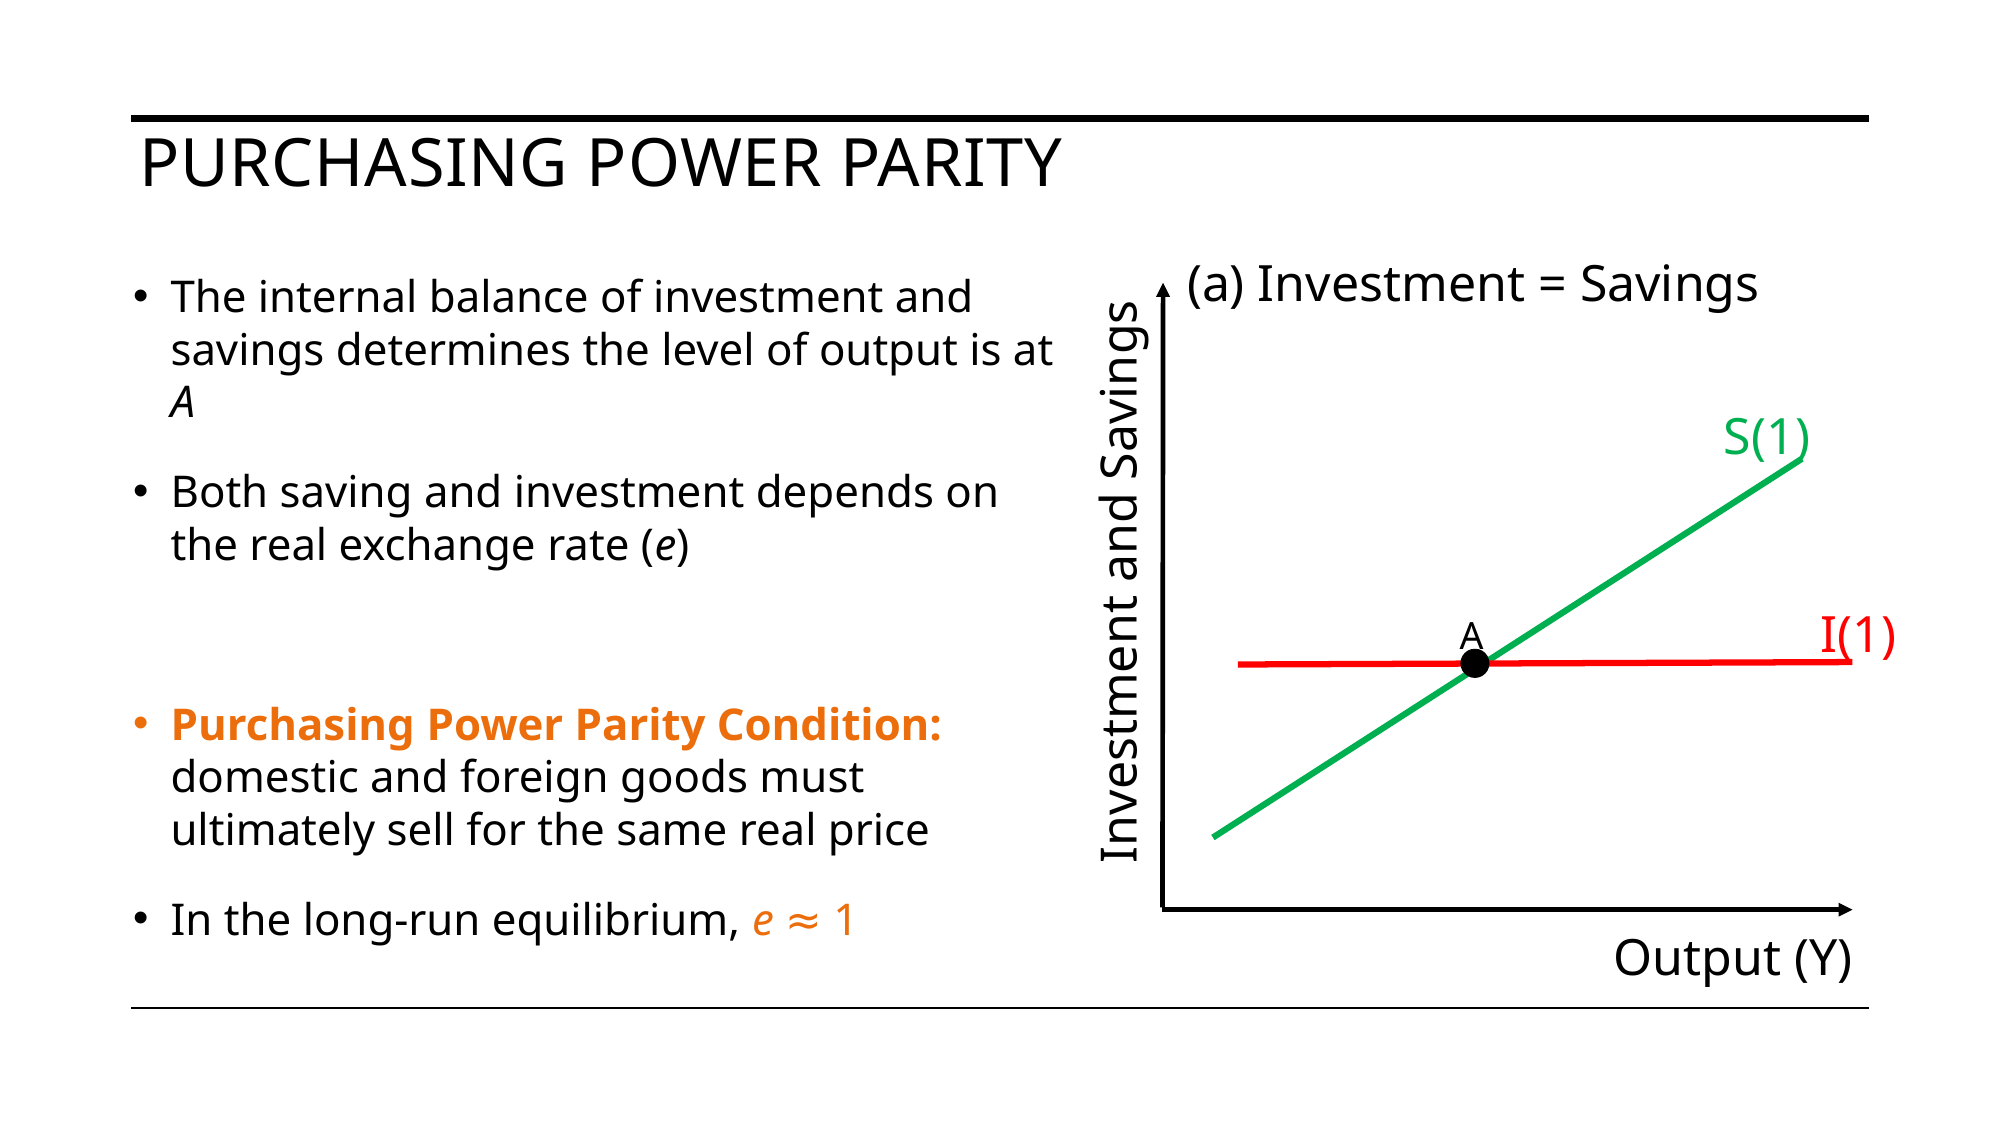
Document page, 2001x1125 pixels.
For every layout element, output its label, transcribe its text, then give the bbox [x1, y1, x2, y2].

title Purchasing power parity [124, 112, 1905, 225]
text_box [1079, 243, 1898, 983]
list The internal balance of investment and savings determines the level of output is at A Both saving and investment depends on the real exchange rate (e) Purchasing Power Parity Condition: domestic and foreign goods must ultimately sell for the same real price In the long-run equilibrium, e ≈ 1 [118, 261, 1073, 997]
